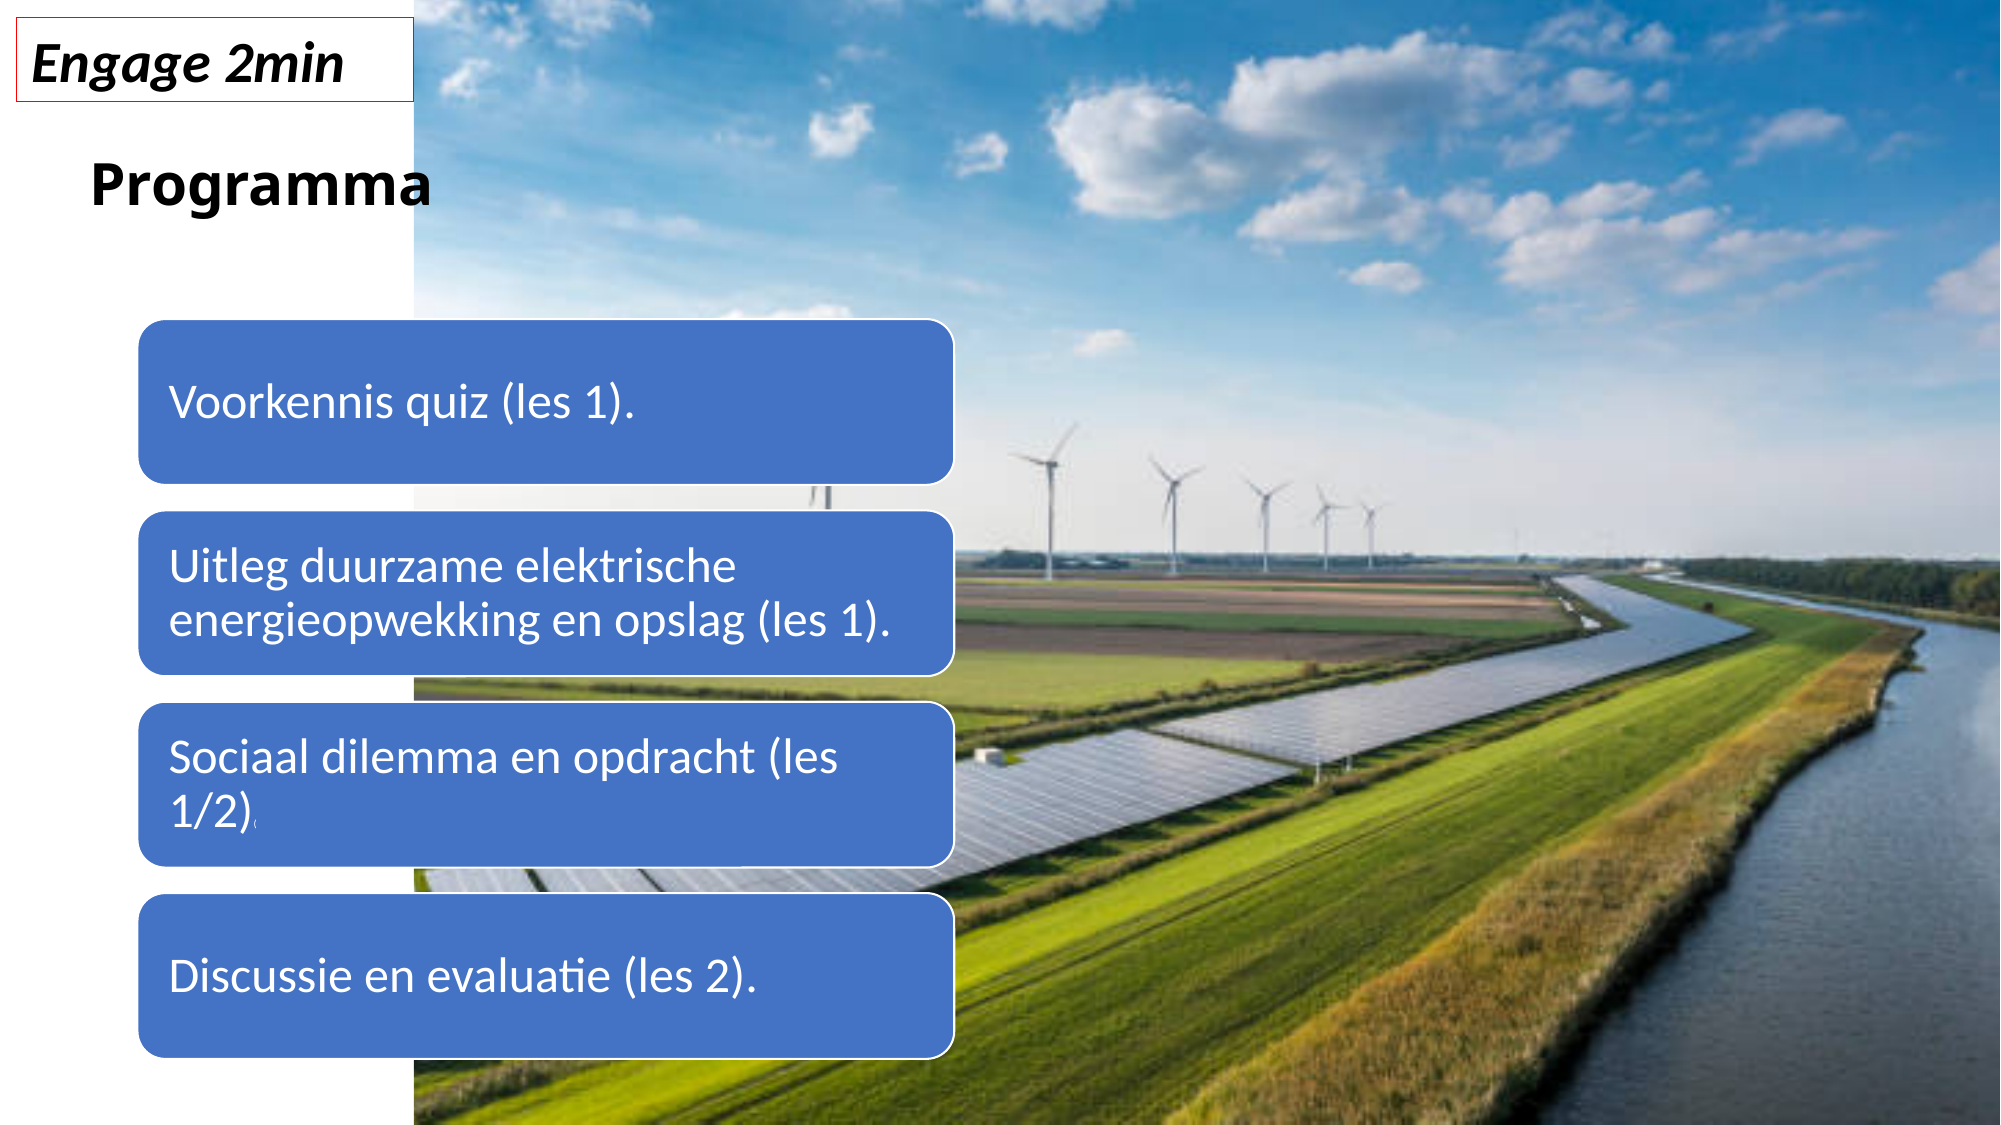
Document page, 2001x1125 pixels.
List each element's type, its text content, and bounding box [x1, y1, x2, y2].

text_box Programma [74, 102, 413, 313]
text_box Engage 2min [16, 17, 413, 102]
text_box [137, 313, 955, 1066]
picture [413, 0, 2000, 1125]
